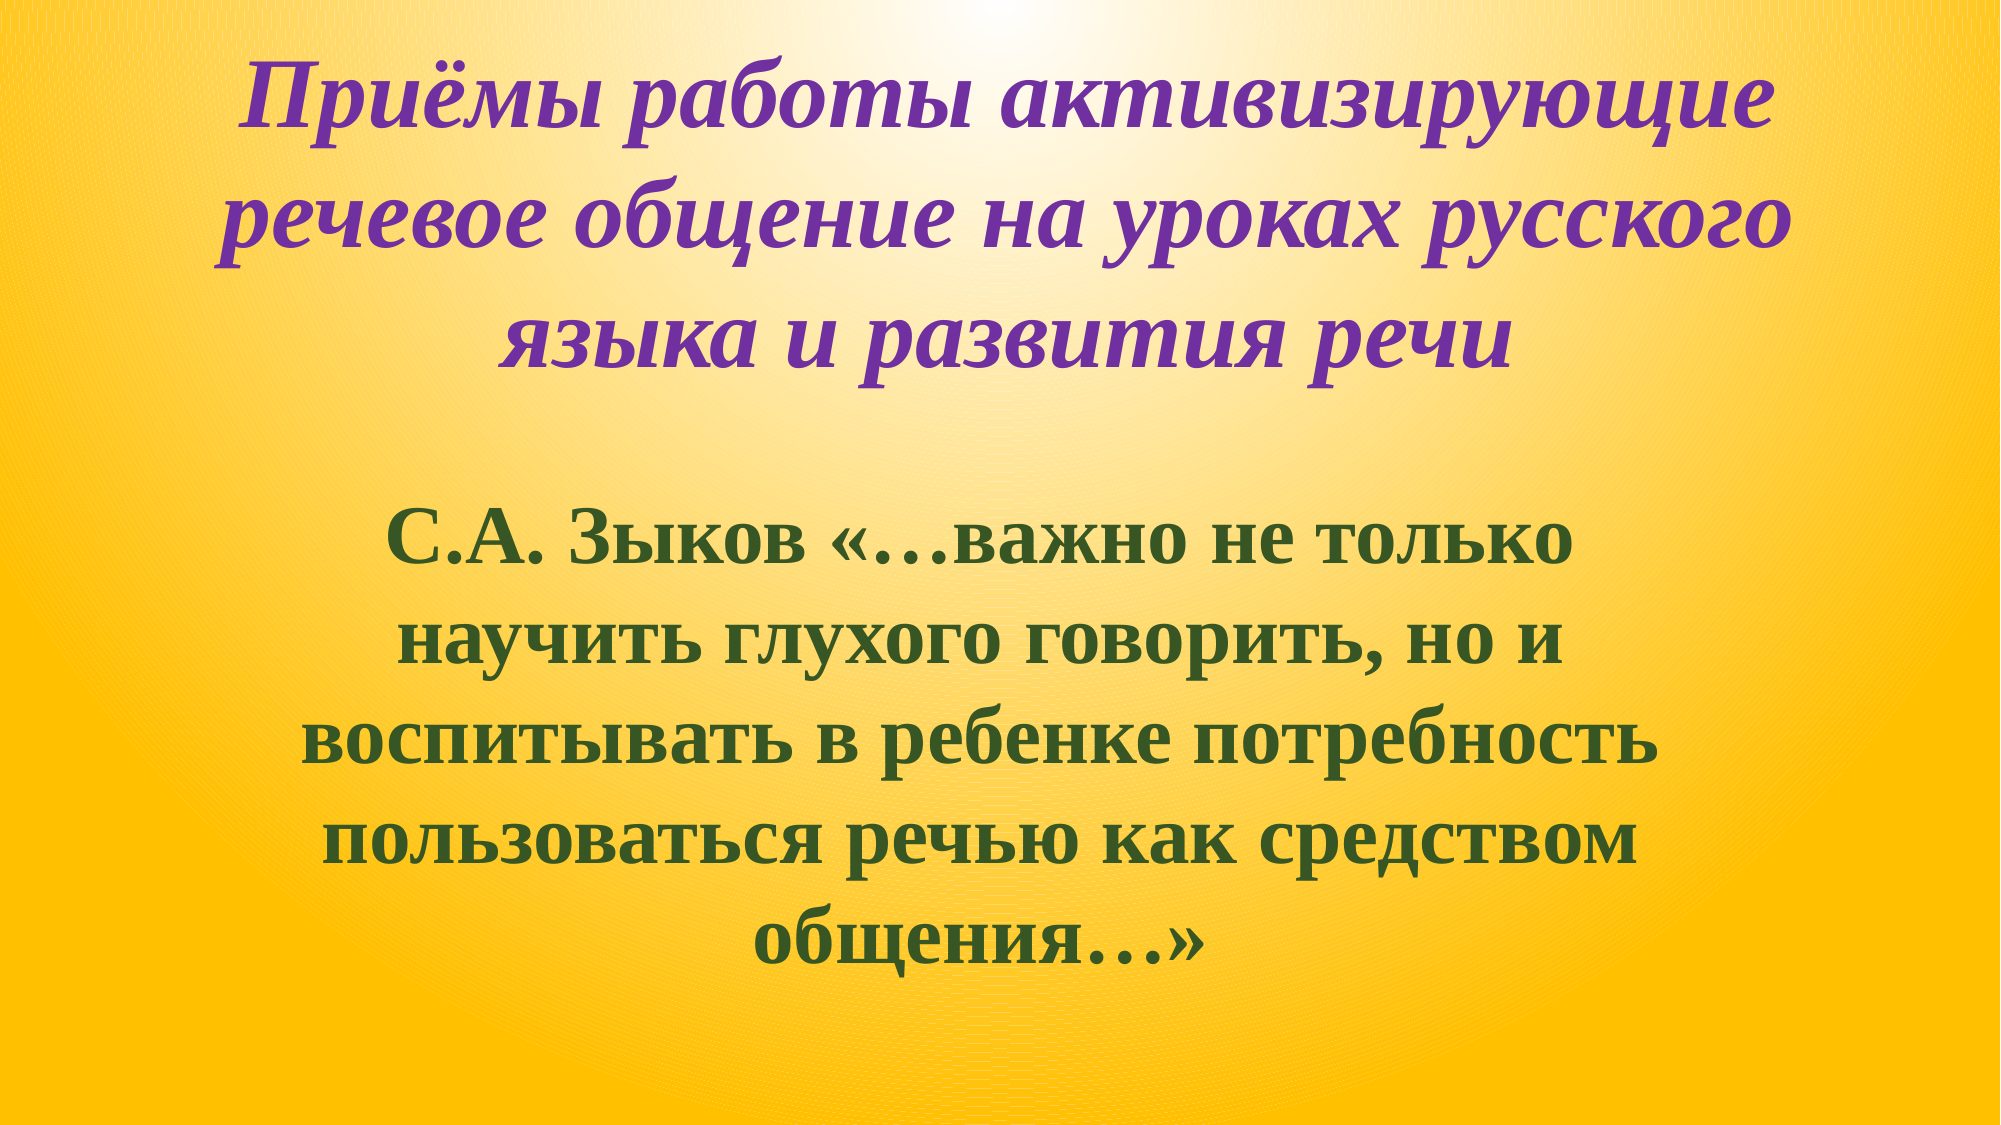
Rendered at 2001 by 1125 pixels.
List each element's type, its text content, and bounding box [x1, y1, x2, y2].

text_box Приёмы работы активизирующие речевое общение на уроках русского языка и развития речи [176, 20, 1841, 395]
text_box С.А. Зыков «…важно не только научить глухого говорить, но и воспитывать в ребенке потребность пользоваться речью как средством общения…» [226, 473, 1735, 988]
